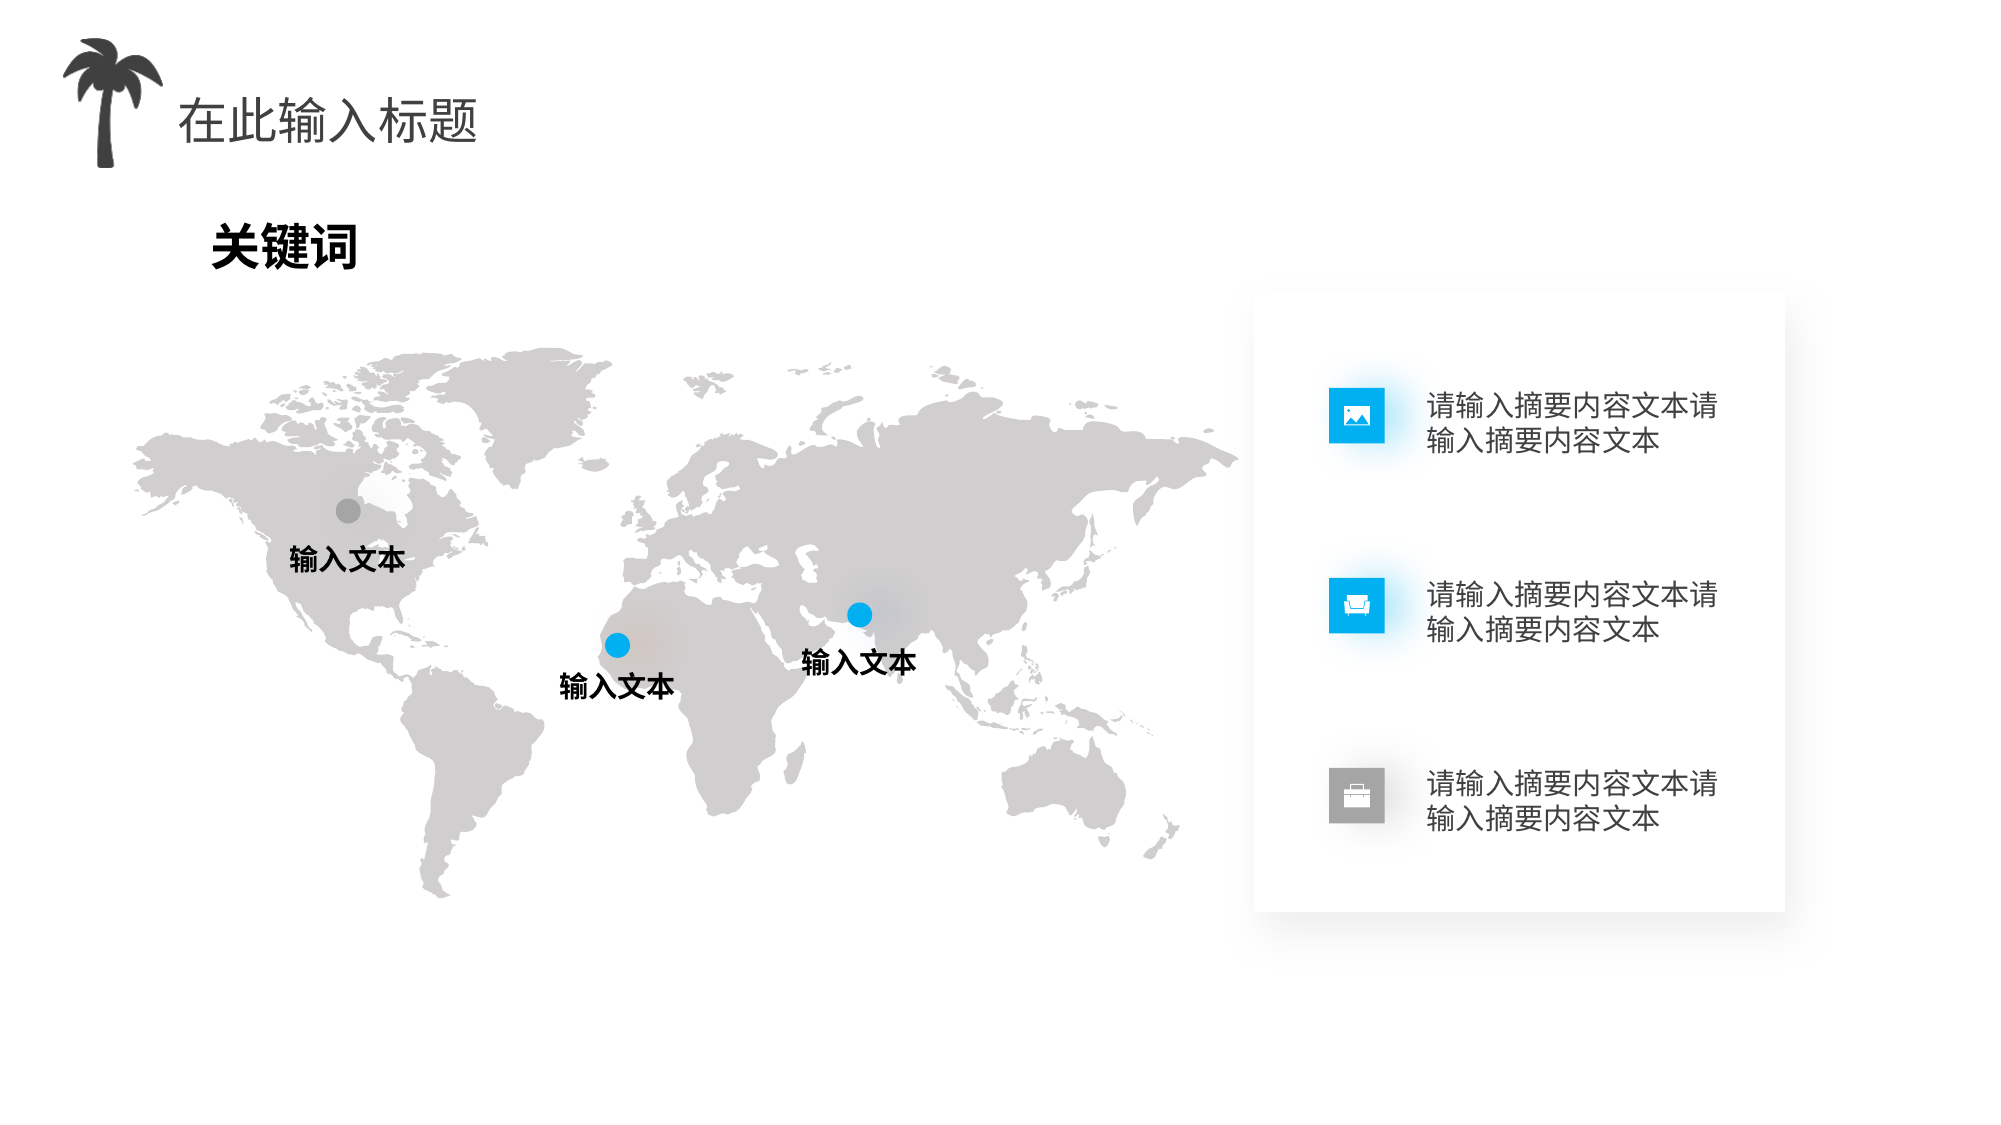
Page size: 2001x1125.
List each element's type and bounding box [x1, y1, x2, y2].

text_box [132, 208, 1786, 912]
text_box [37, 26, 495, 177]
